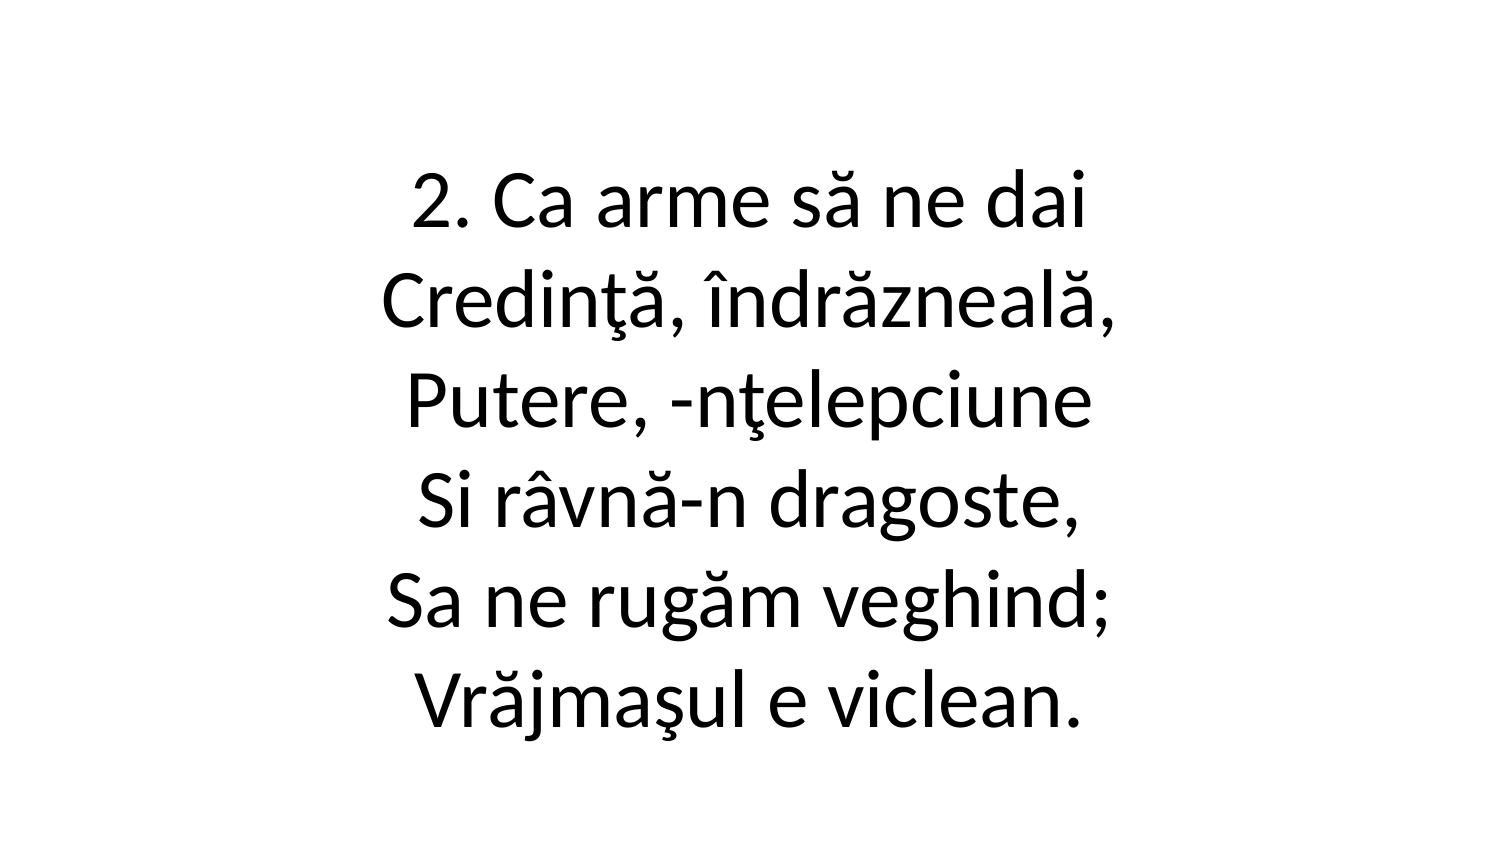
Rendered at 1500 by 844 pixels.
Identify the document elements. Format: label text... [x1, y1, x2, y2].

text_box 2. Ca arme să ne dai Credinţă, îndrăzneală, Putere, -nţelepciune Si râvnă-n dragoste, Sa ne rugăm veghind; Vrăjmaşul e viclean. [366, 92, 1134, 752]
